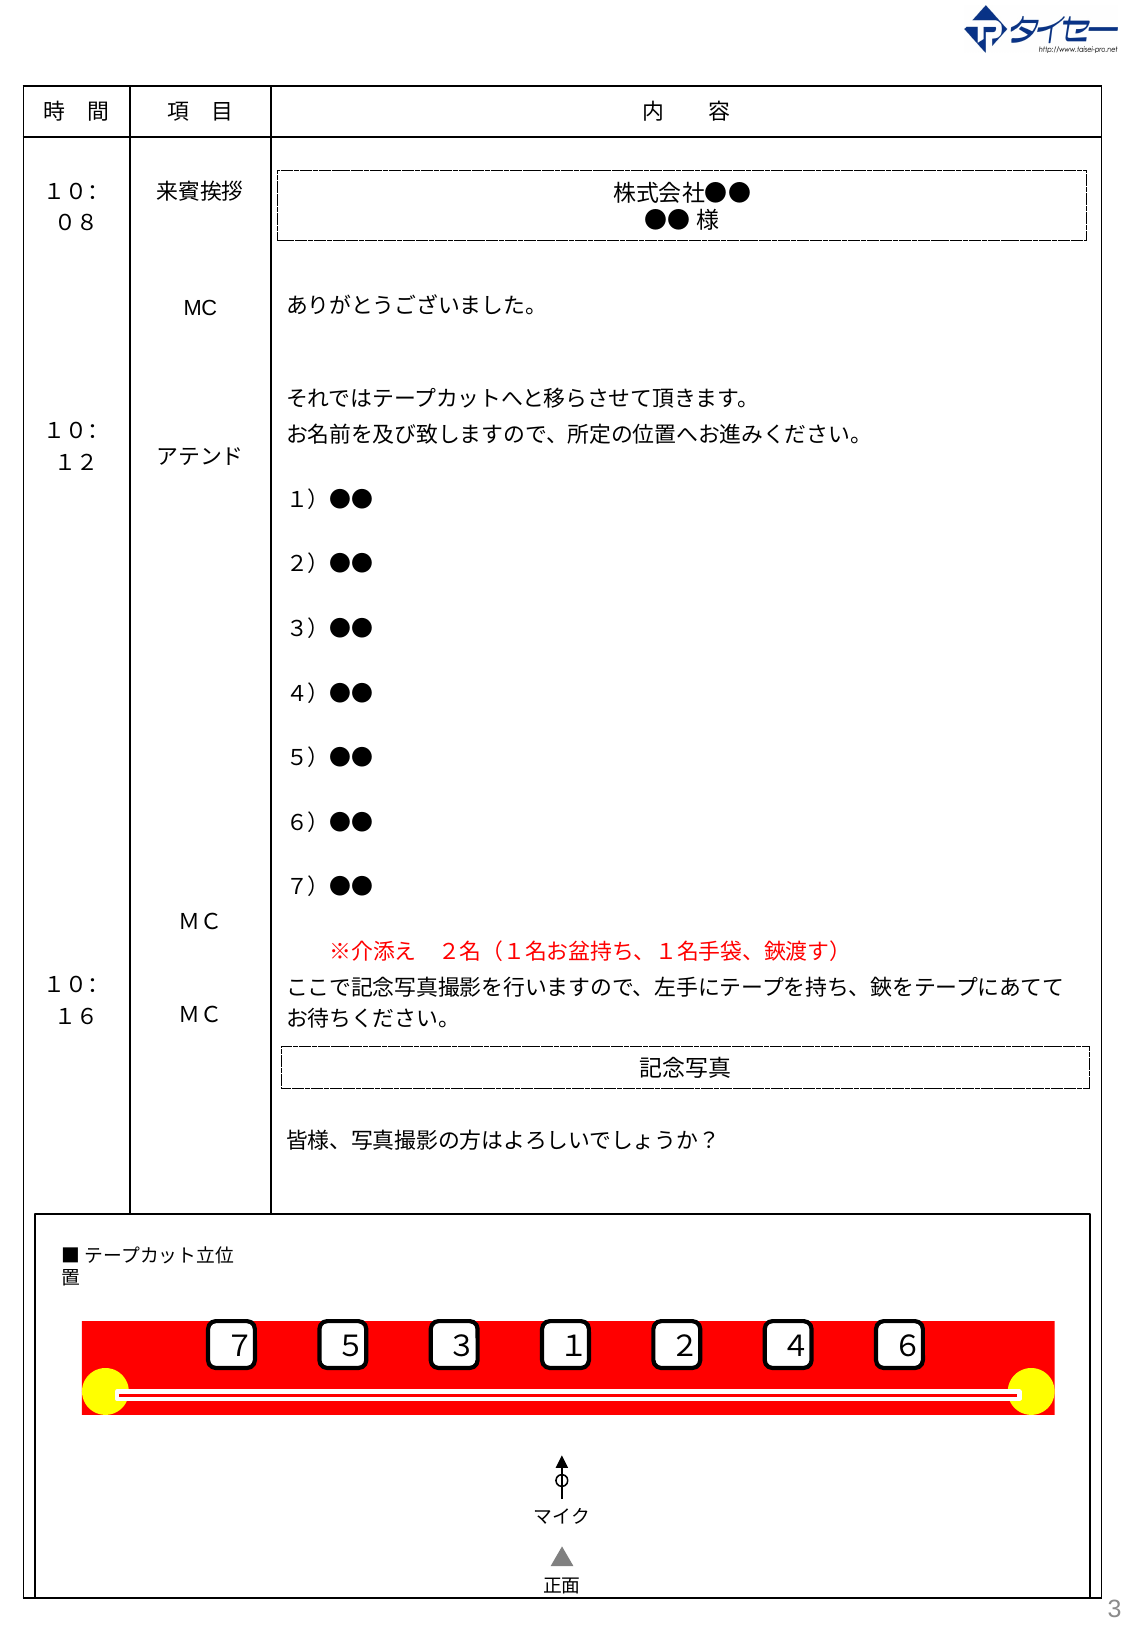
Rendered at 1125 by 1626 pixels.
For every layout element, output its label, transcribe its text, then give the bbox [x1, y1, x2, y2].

text_box ２ [651, 1319, 703, 1371]
table_cell 来賓挨拶 MC アテンド ＭＣ ＭＣ [131, 138, 270, 1212]
text_box マイク [508, 1497, 615, 1535]
table_cell １０：０８ １０：１２ １０：１６ [24, 138, 129, 1597]
text_box ３ [428, 1319, 480, 1371]
text_box [33, 1212, 1092, 1600]
table_header 時 間 [24, 87, 129, 136]
text_box [1039, 1398, 1057, 1417]
text_box [79, 1365, 131, 1417]
text_box [80, 1319, 1057, 1389]
text_box 株式会社●● ●●様 [277, 170, 1087, 241]
text_box [115, 1389, 1022, 1401]
picture [964, 5, 1118, 53]
table_header 内 容 [272, 87, 1101, 136]
text_box ■テープカット立位置 [46, 1236, 258, 1297]
text_box [548, 1544, 576, 1569]
text_box ５ [317, 1319, 369, 1371]
text_box [553, 1474, 557, 1487]
text_box [80, 1399, 98, 1417]
table_header 項 目 [131, 87, 270, 136]
text_box 正面 [508, 1566, 615, 1604]
text_box 記念写真 [281, 1046, 1090, 1089]
text_box [113, 1401, 1024, 1417]
slide_number 3 [874, 1563, 1125, 1625]
text_box [1005, 1365, 1057, 1417]
text_box ６ [873, 1319, 926, 1371]
text_box ７ [205, 1319, 258, 1371]
table_cell ありがとうございました。 それではテープカットへと移らさせて頂きます。 お名前を及び致しますので、所定の位置へお進みください。 １）●● ２）●● ３）●● ４）●● ５）●● ６）●● ７）●● ※介添え ２名（１名お盆持ち、１名手袋、鋏渡す） ここで記念写真撮影を行いますので、左手にテープを持ち、鋏をテープにあててお待ちください。 皆様、写真撮影の方はよろしいでしょうか？ [272, 138, 1101, 1563]
text_box ４ [762, 1319, 814, 1371]
text_box １ [539, 1319, 592, 1371]
